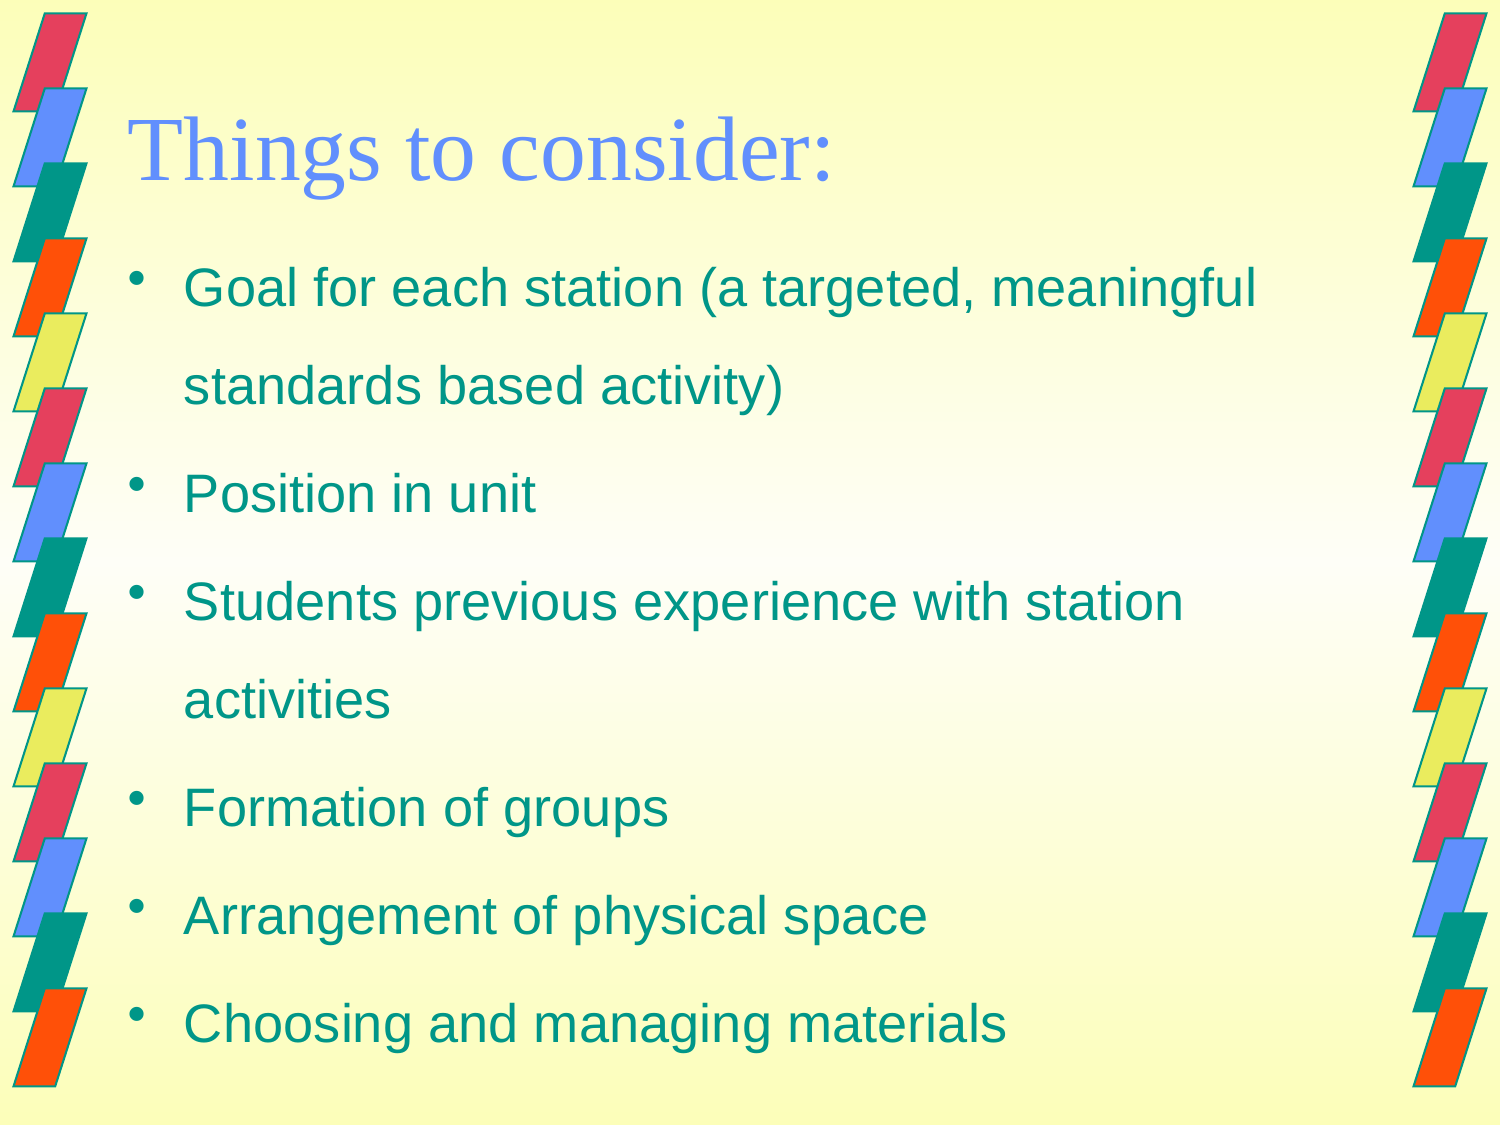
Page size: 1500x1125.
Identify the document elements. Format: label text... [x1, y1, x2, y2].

list Goal for each station (a targeted, meaningful standards based activity) Position in unit Students previous experience with station activities Formation of groups Arrangement of physical space Choosing and managing materials [112, 212, 1388, 888]
title Things to consider: [112, 50, 1388, 212]
